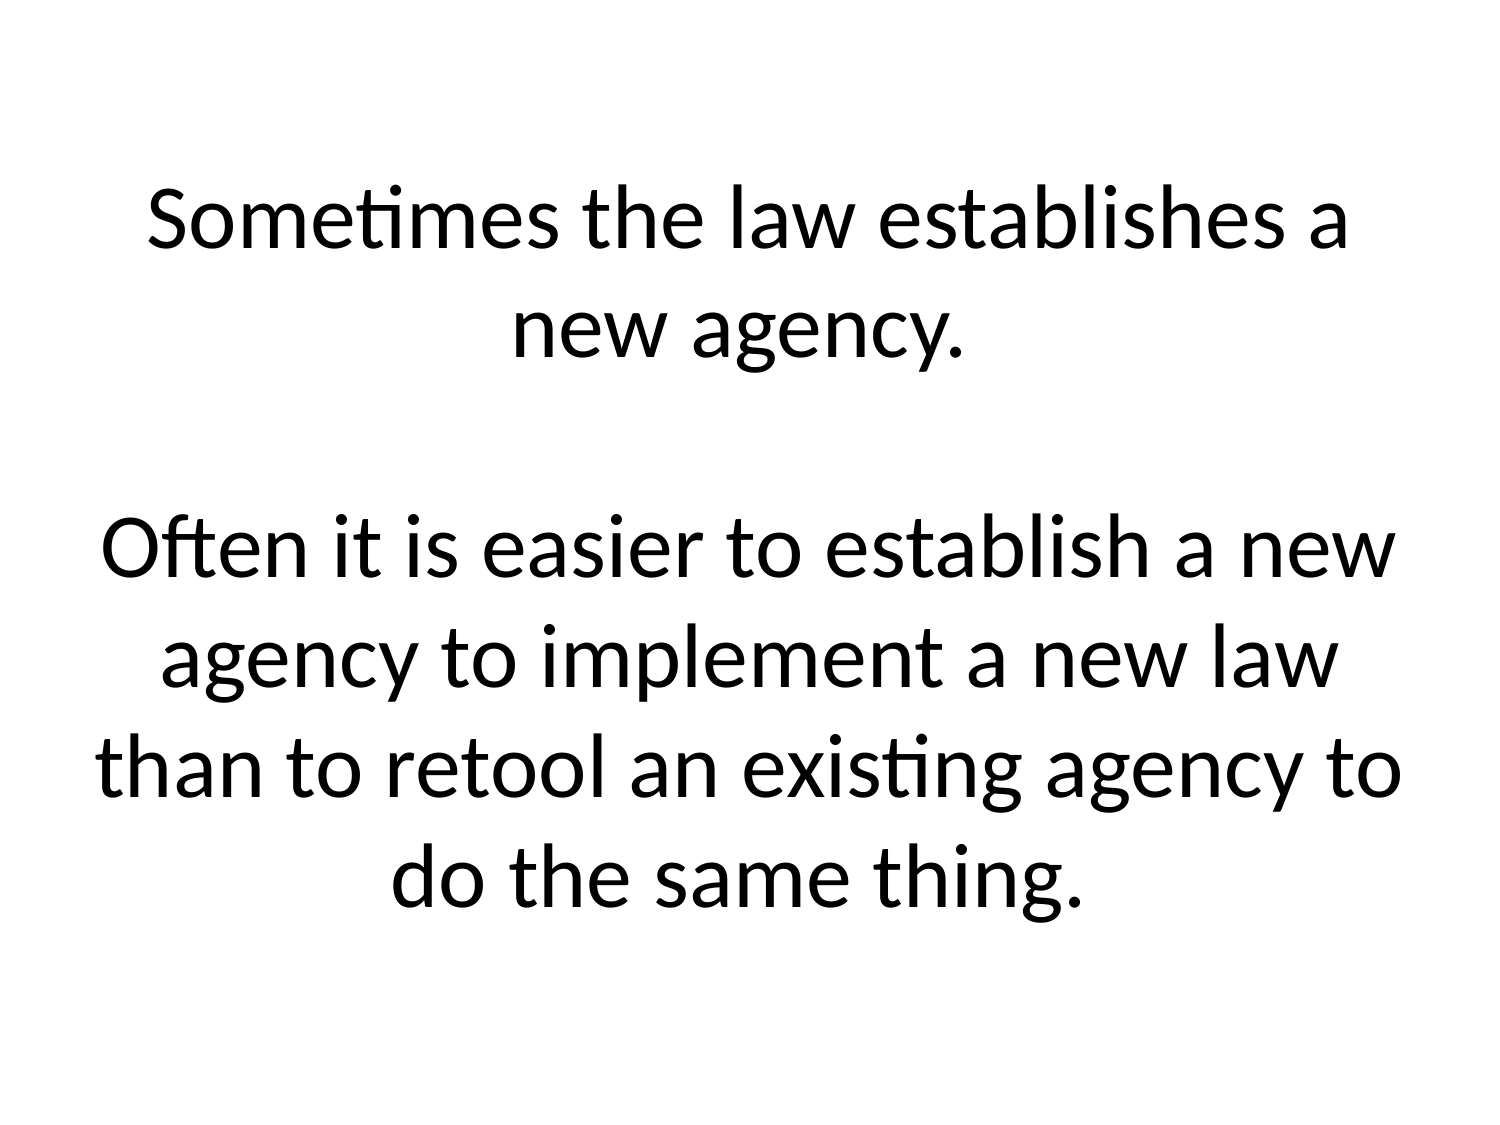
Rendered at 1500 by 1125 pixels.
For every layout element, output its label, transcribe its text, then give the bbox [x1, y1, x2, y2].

title Sometimes the law establishes a new agency. Often it is easier to establish a new agency to implement a new law than to retool an existing agency to do the same thing. [75, 45, 1425, 1038]
